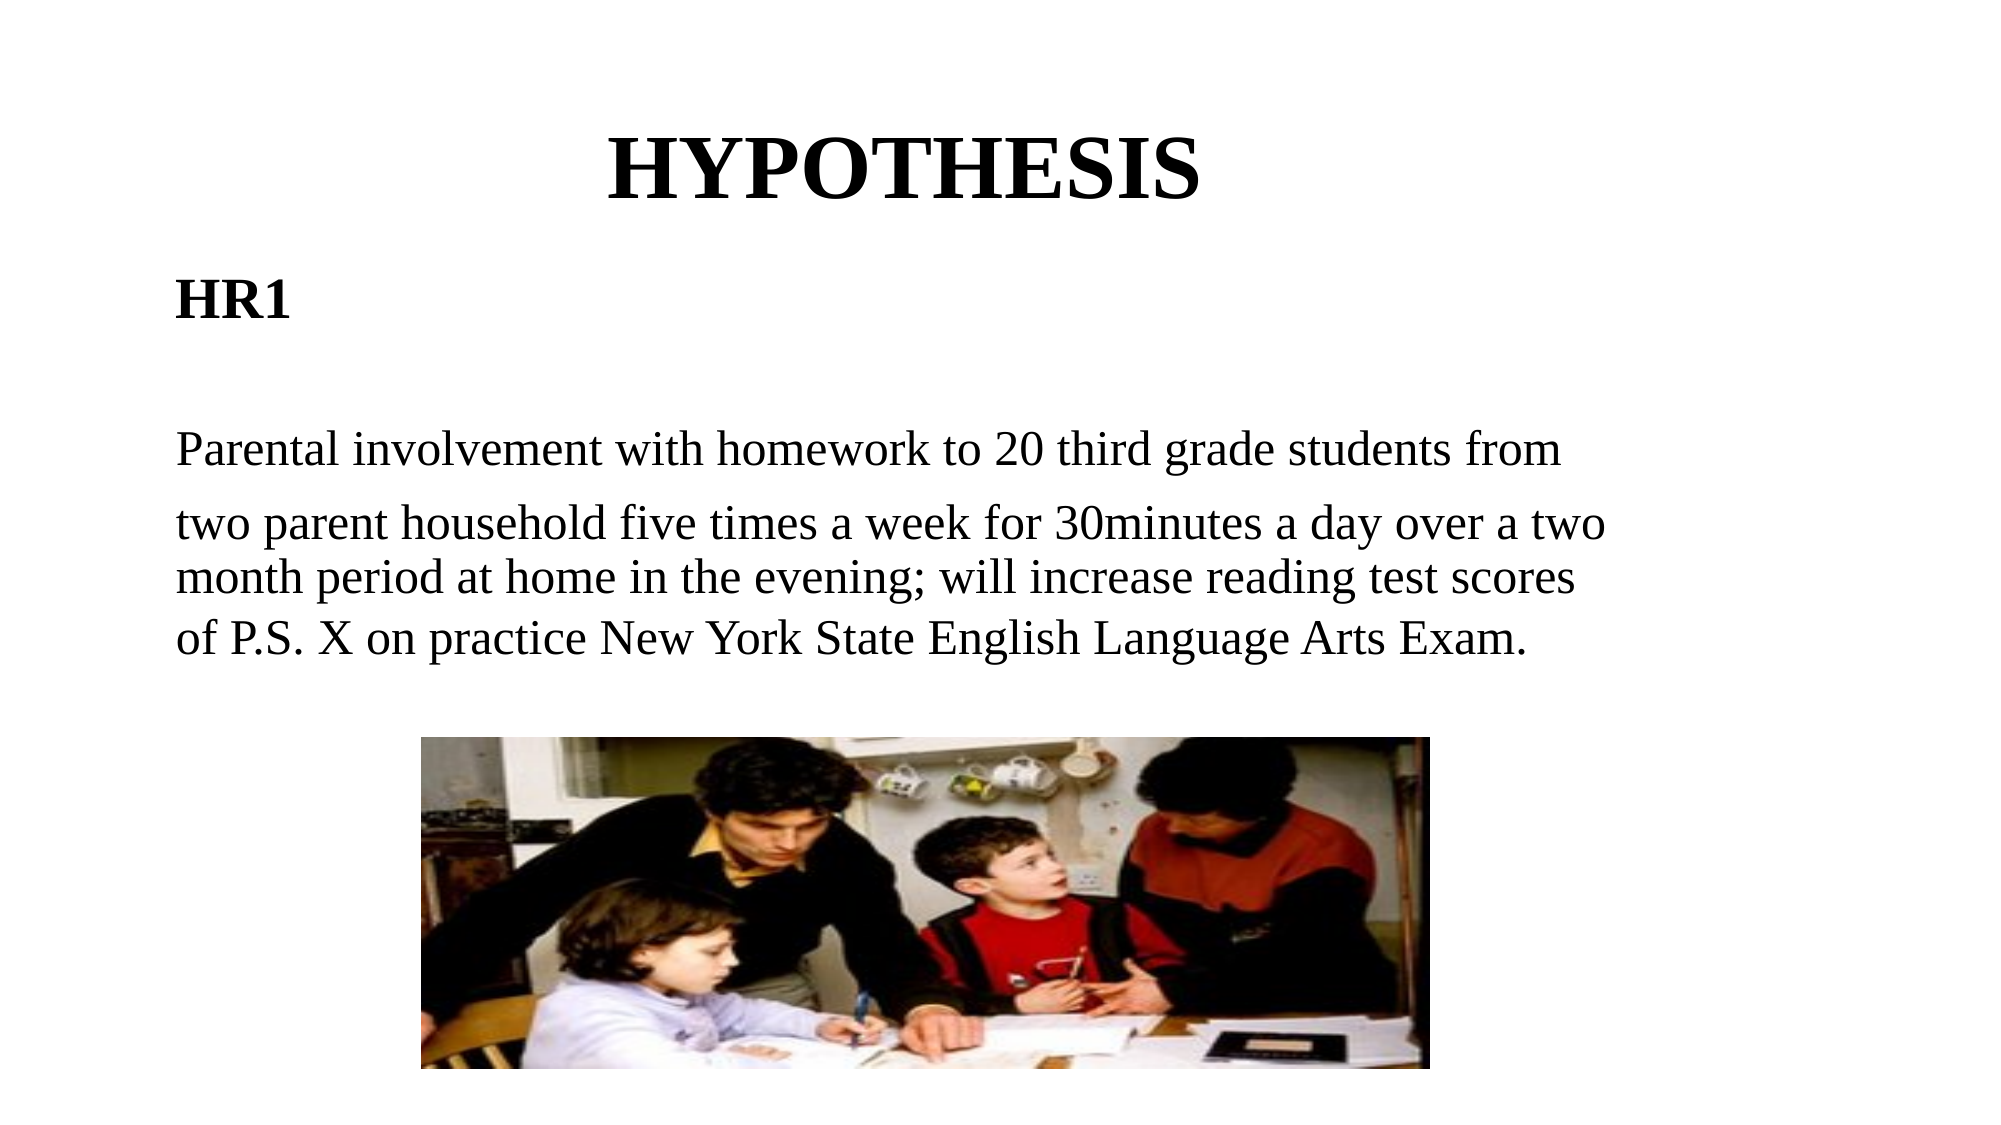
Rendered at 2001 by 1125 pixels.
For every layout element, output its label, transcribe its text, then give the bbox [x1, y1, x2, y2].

picture [421, 737, 1430, 1069]
title HYPOTHESIS [132, 64, 1679, 275]
list HR1 Parental involvement with homework to 20 third grade students from two parent household five times a week for 30minutes a day over a two month period at home in the evening; will increase reading test scores of P.S. X on practice New York State English Language Arts Exam. [160, 260, 1624, 881]
